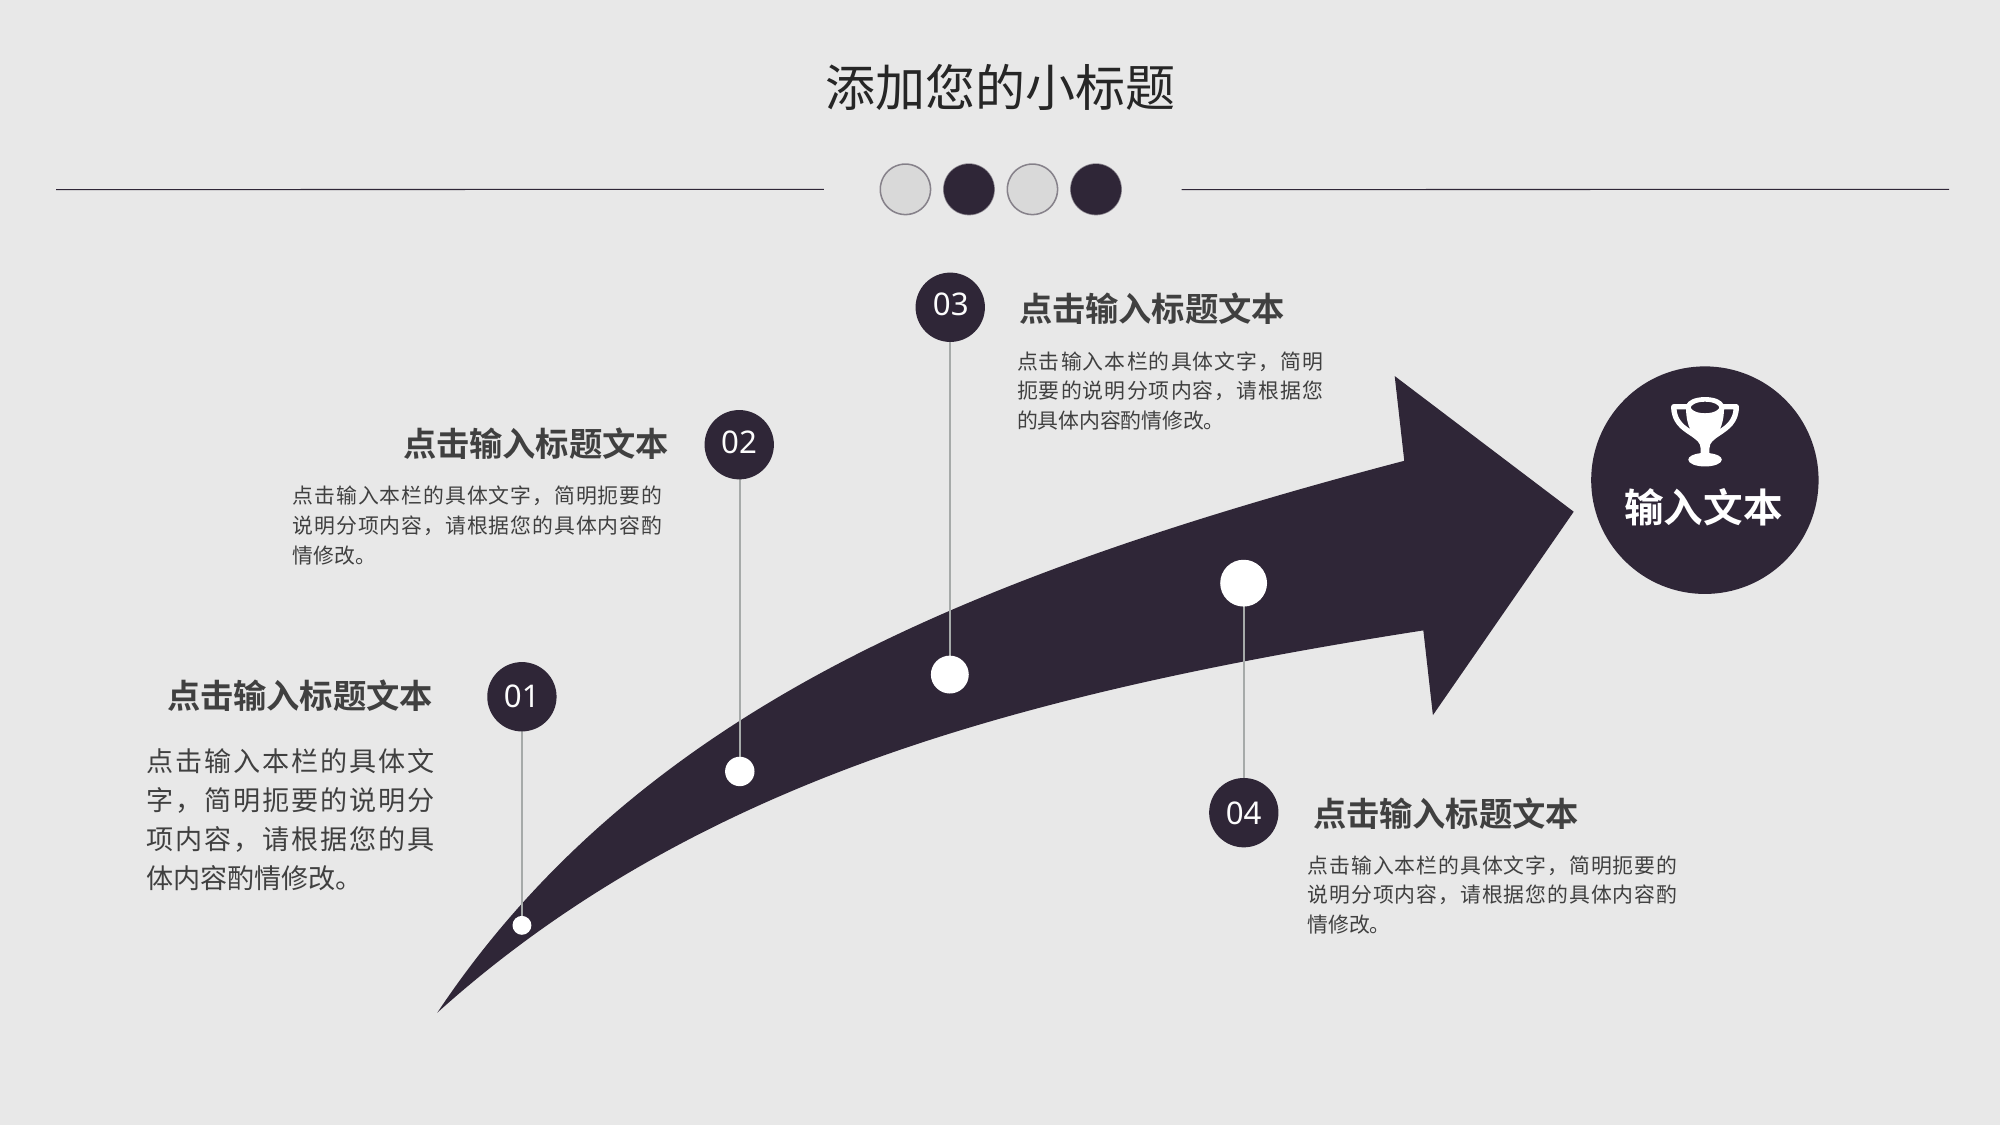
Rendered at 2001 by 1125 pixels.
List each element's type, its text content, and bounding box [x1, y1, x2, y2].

text_box 点击输入标题文本 [110, 661, 454, 729]
text_box [930, 655, 969, 694]
text_box 添加您的小标题 [810, 49, 1190, 124]
text_box 输入文本 [1619, 475, 1788, 543]
text_box 02 [718, 419, 761, 471]
text_box [1591, 366, 1819, 594]
text_box [1220, 559, 1268, 607]
text_box 03 [929, 281, 972, 333]
text_box 04 [1222, 790, 1265, 842]
text_box [1671, 397, 1739, 467]
text_box [487, 662, 557, 725]
text_box [725, 756, 755, 787]
text_box [1209, 778, 1279, 841]
text_box [501, 725, 542, 732]
text_box 点击输入标题文本 [299, 411, 670, 479]
text_box [512, 915, 532, 935]
text_box [437, 376, 1574, 1013]
text_box [1225, 842, 1263, 848]
text_box [915, 272, 985, 342]
text_box 点击输入标题文本 [1313, 782, 1618, 847]
text_box 01 [500, 673, 543, 725]
text_box 点击输入本栏的具体文字，简明扼要的说明分项内容，请根据您的具体内容酌情修改。 [1307, 847, 1678, 950]
text_box 点击输入本栏的具体文字，简明扼要的说明分项内容，请根据您的具体内容酌情修改。 [126, 728, 455, 831]
text_box 点击输入本栏的具体文字，简明扼要的说明分项内容，请根据您的具体内容酌情修改。 [292, 478, 663, 581]
text_box 点击输入标题文本 [1019, 277, 1324, 343]
text_box [704, 410, 774, 480]
text_box 点击输入本栏的具体文字，简明扼要的说明分项内容，请根据您的具体内容酌情修改。 [1016, 343, 1324, 446]
